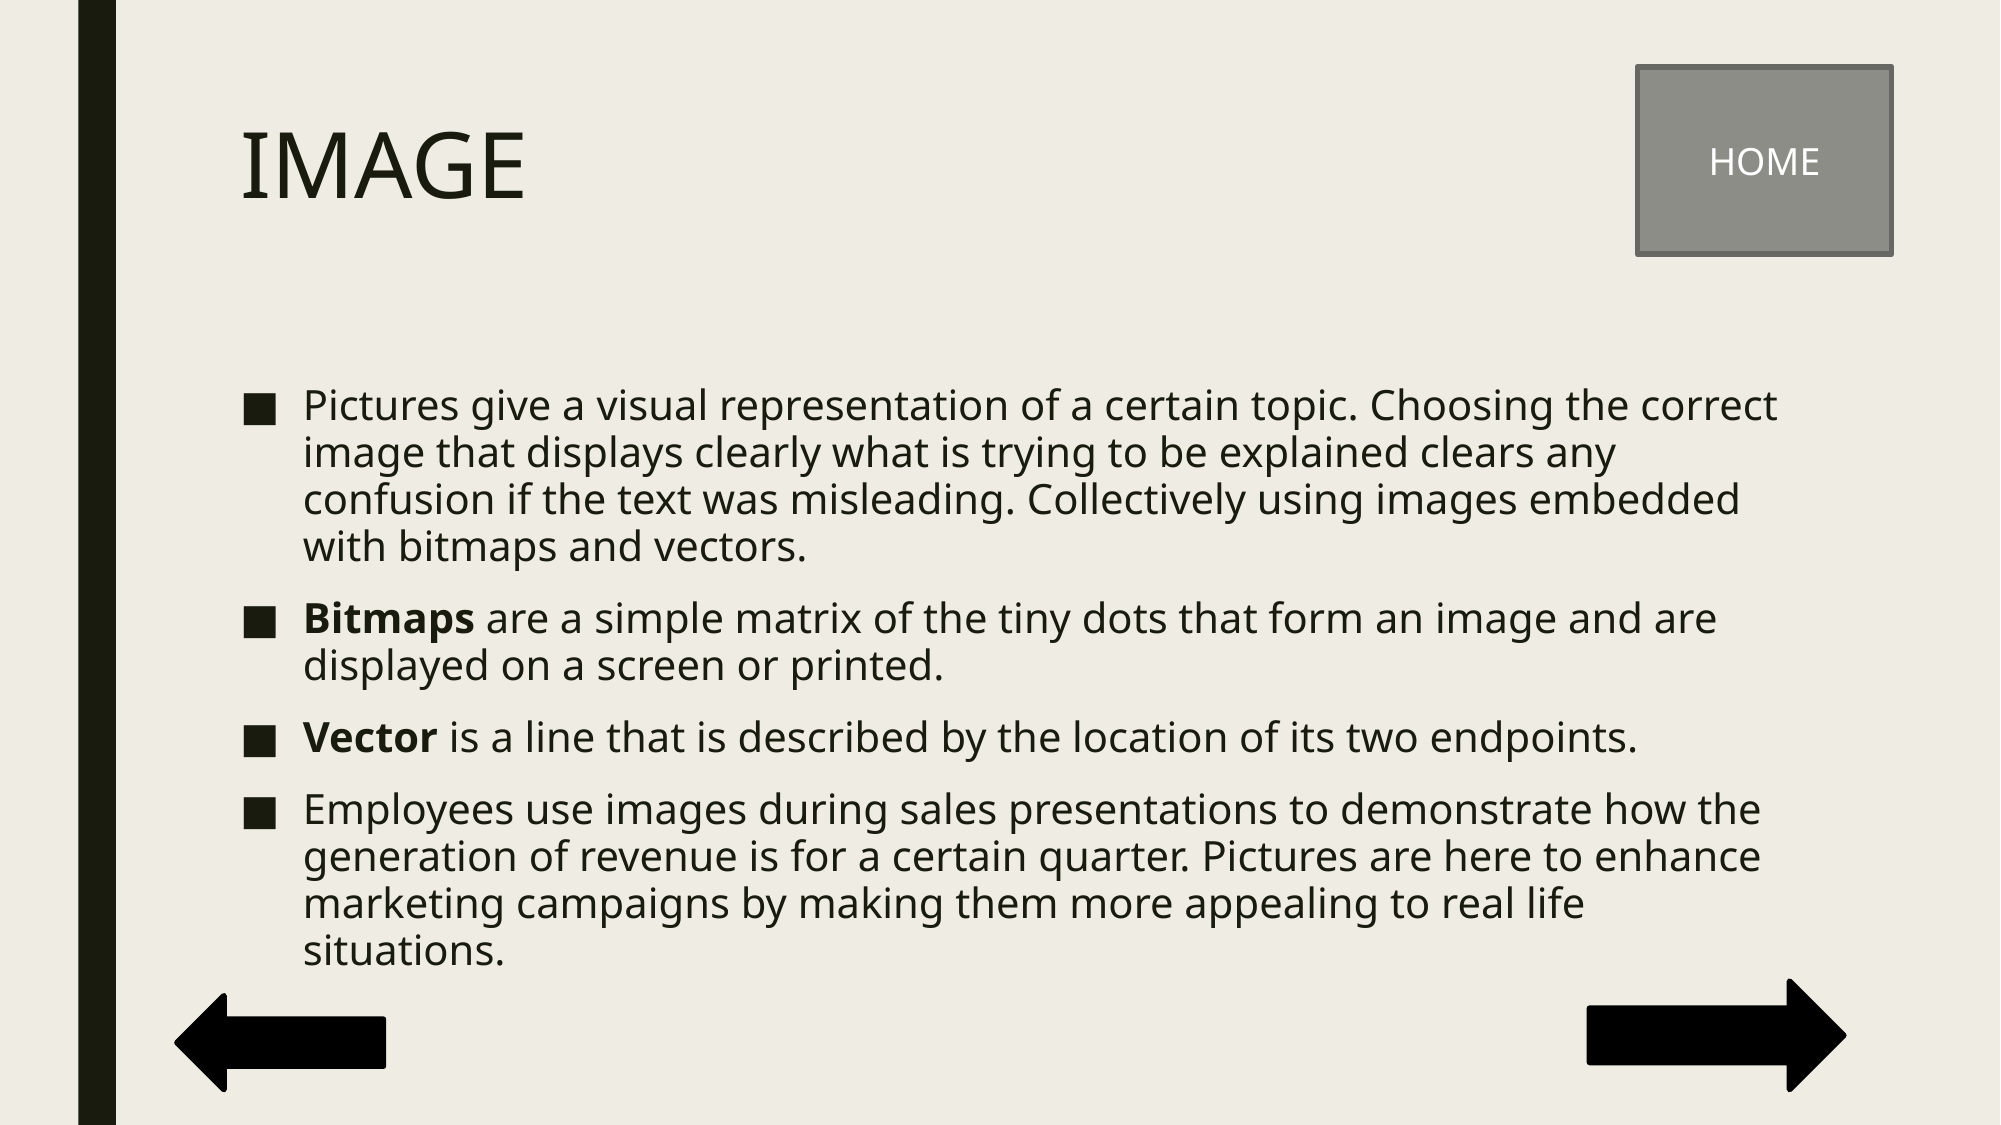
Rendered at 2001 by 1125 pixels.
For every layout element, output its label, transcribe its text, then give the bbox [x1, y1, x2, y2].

text_box [174, 993, 387, 1093]
text_box [1586, 978, 1847, 1093]
text_box HOME [1635, 64, 1894, 257]
list Pictures give a visual representation of a certain topic. Choosing the correct image that displays clearly what is trying to be explained clears any confusion if the text was misleading. Collectively using images embedded with bitmaps and vectors. Bitmaps are a simple matrix of the tiny dots that form an image and are displayed on a screen or printed. Vector is a line that is described by the location of its two endpoints. Employees use images during sales presentations to demonstrate how the generation of revenue is for a certain quarter. Pictures are here to enhance marketing campaigns by making them more appealing to real life situations. [225, 375, 1800, 963]
title IMAGE [225, 112, 1800, 357]
